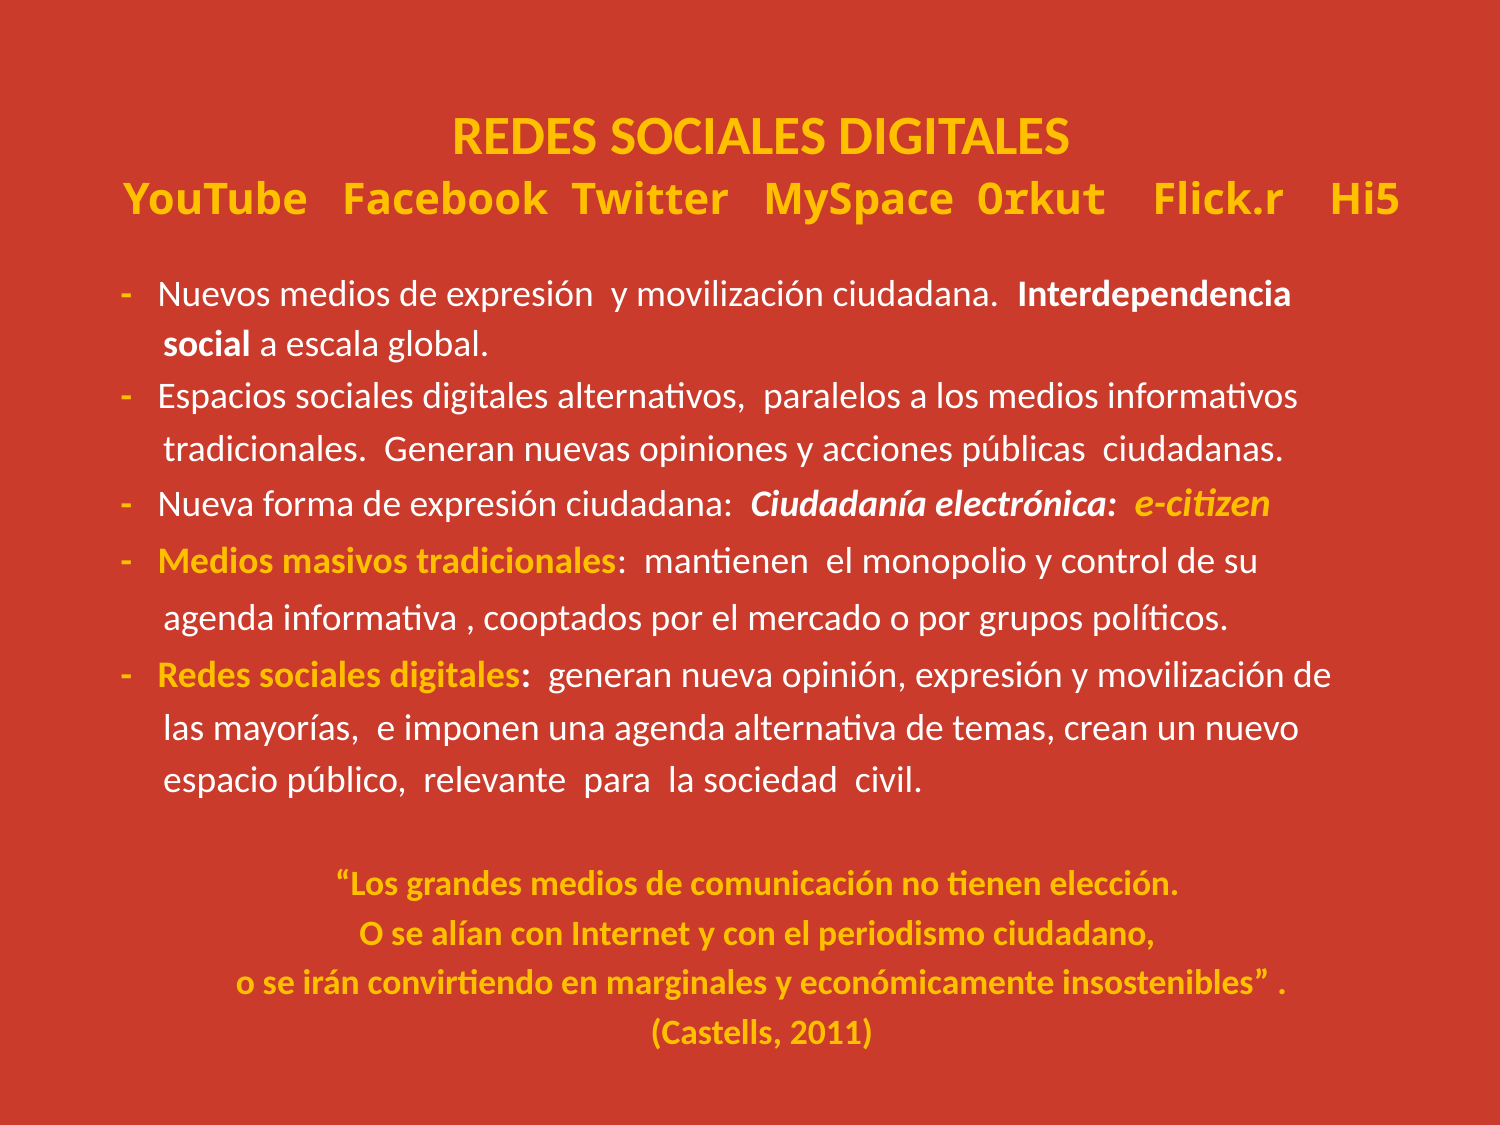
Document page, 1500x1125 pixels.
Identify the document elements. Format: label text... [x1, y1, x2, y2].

list REDES SOCIALES DIGITALES YouTube Facebook Twitter MySpace Orkut Flick.r Hi5 - Nuevos medios de expresión y movilización ciudadana. Interdependencia social a escala global. - Espacios sociales digitales alternativos, paralelos a los medios informativos tradicionales. Generan nuevas opiniones y acciones públicas ciudadanas. - Nueva forma de expresión ciudadana: Ciudadanía electrónica: e-citizen - Medios masivos tradicionales: mantienen el monopolio y control de su agenda informativa , cooptados por el mercado o por grupos políticos. - Redes sociales digitales: generan nueva opinión, expresión y movilización de las mayorías, e imponen una agenda alternativa de temas, crean un nuevo espacio público, relevante para la sociedad civil. “Los grandes medios de comunicación no tienen elección. O se alían con Internet y con el periodismo ciudadano, o se irán convirtiendo en marginales y económicamente insostenibles” . (Castells, 2011) [88, 66, 1436, 1071]
